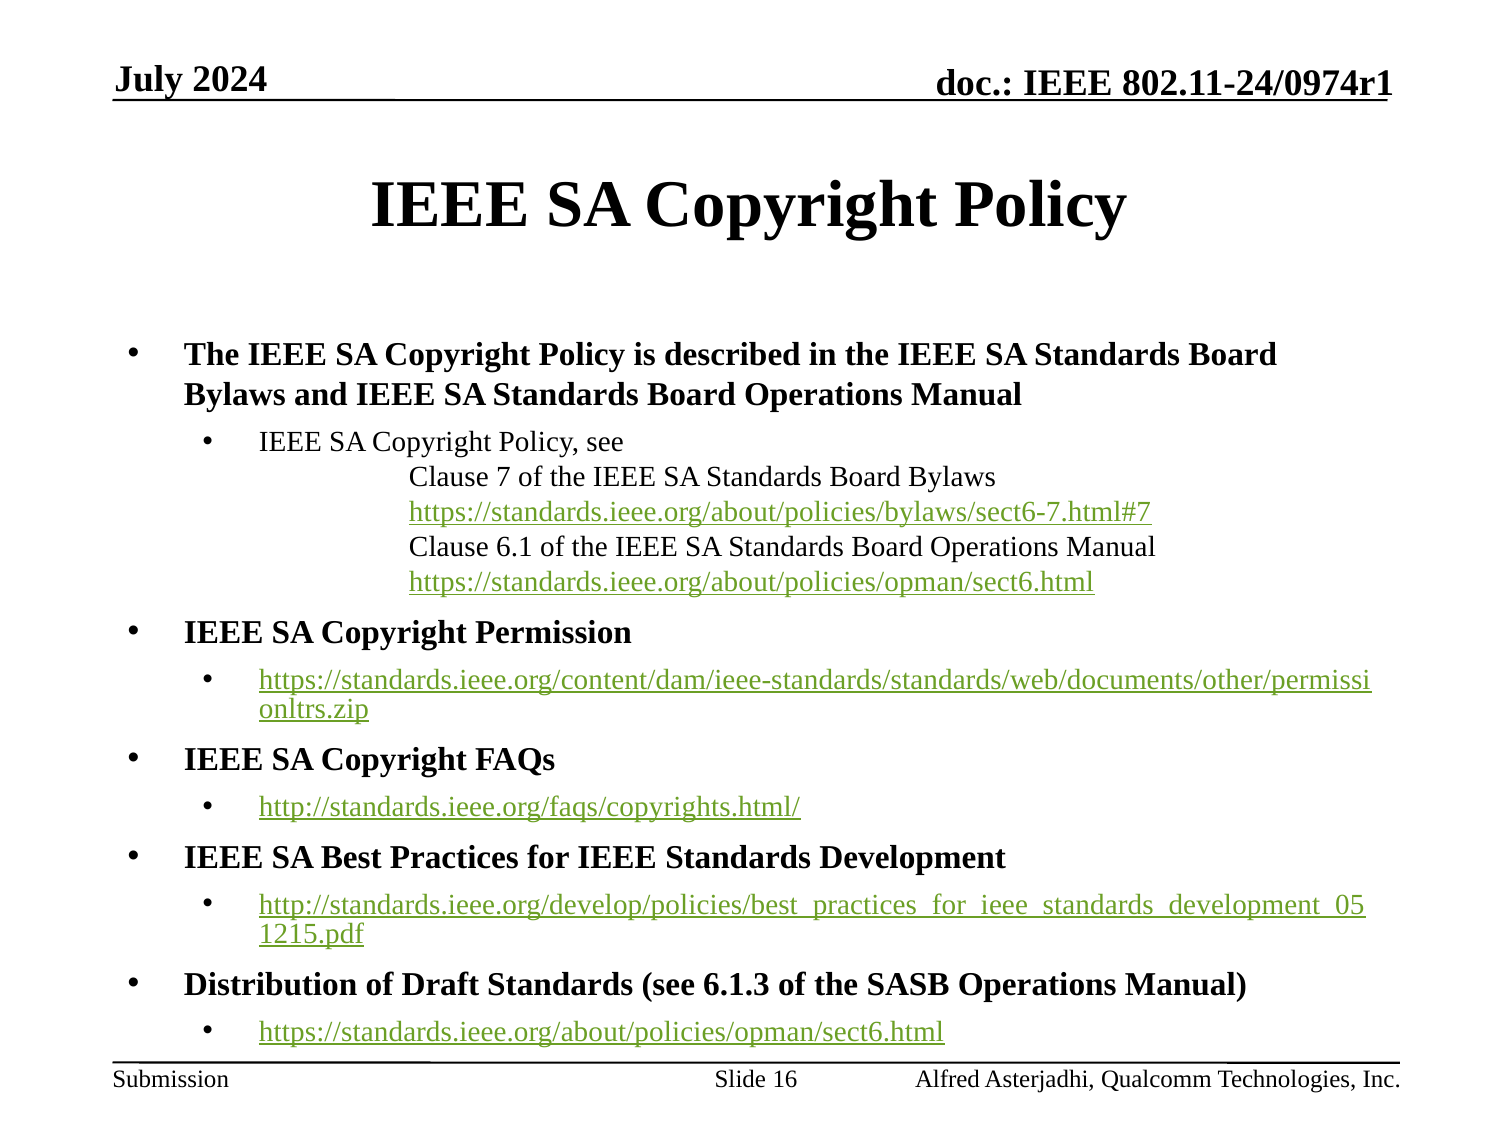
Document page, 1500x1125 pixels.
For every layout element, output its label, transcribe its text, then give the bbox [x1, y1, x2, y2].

list The IEEE SA Copyright Policy is described in the IEEE SA Standards Board Bylaws and IEEE SA Standards Board Operations Manual IEEE SA Copyright Policy, see Clause 7 of the IEEE SA Standards Board Bylaws https://standards.ieee.org/about/policies/bylaws/sect6-7.html#7 Clause 6.1 of the IEEE SA Standards Board Operations Manual https://standards.ieee.org/about/policies/opman/sect6.html IEEE SA Copyright Permission https://standards.ieee.org/content/dam/ieee-standards/standards/web/documents/other/permissionltrs.zip IEEE SA Copyright FAQs http://standards.ieee.org/faqs/copyrights.html/ IEEE SA Best Practices for IEEE Standards Development http://standards.ieee.org/develop/policies/best_practices_for_ieee_standards_development_051215.pdf Distribution of Draft Standards (see 6.1.3 of the SASB Operations Manual) https://standards.ieee.org/about/policies/opman/sect6.html [112, 324, 1388, 1063]
slide_number Slide 16 [712, 1061, 800, 1123]
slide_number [114, 54, 423, 100]
footer Alfred Asterjadhi, Qualcomm Technologies, Inc. [878, 1061, 1402, 1093]
title IEEE SA Copyright Policy [112, 112, 1388, 288]
